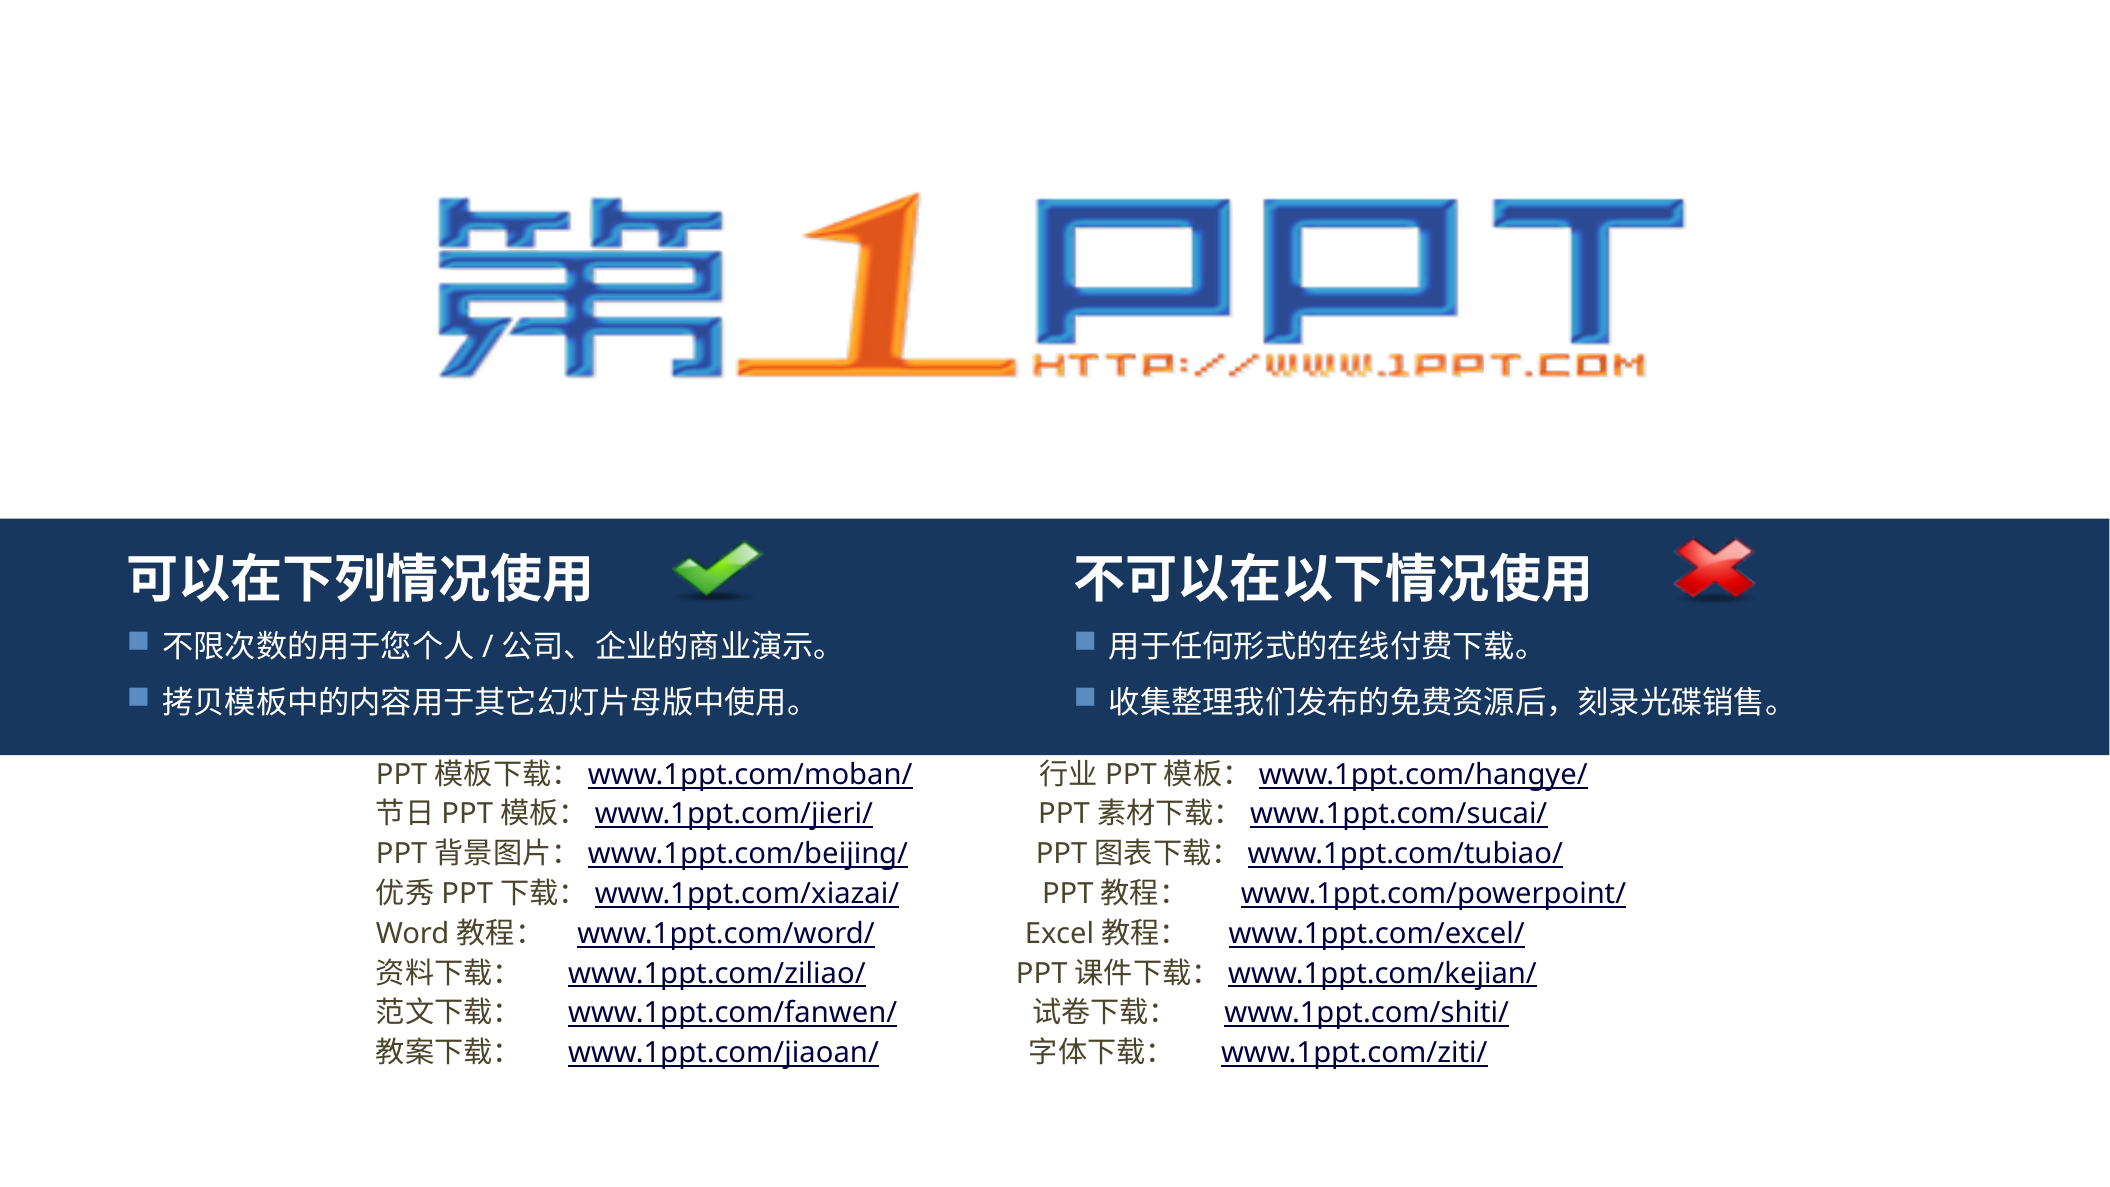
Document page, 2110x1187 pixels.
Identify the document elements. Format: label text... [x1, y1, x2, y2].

text_box 不可以在以下情况使用 用于任何形式的在线付费下载。 收集整理我们发布的免费资源后，刻录光碟销售。 [1054, 535, 2002, 804]
text_box [0, 518, 2110, 756]
picture [189, 54, 1969, 519]
picture [1668, 535, 1760, 605]
text_box 可以在下列情况使用 不限次数的用于您个人/公司、企业的商业演示。 拷贝模板中的内容用于其它幻灯片母版中使用。 [107, 535, 1055, 816]
text_box PPT模板下载：www.1ppt.com/moban/ 行业PPT模板：www.1ppt.com/hangye/ 节日PPT模板：www.1ppt.com/jieri/ PPT素材下载：www.1ppt.com/sucai/ PPT背景图片：www.1ppt.com/beijing/ PPT图表下载：www.1ppt.com/tubiao/ 优秀PPT下载：www.1ppt.com/xiazai/ PPT教程： www.1ppt.com/powerpoint/ Word教程： www.1ppt.com/word/ Excel教程： www.1ppt.com/excel/ 资料下载： www.1ppt.com/ziliao/ PPT课件下载：www.1ppt.com/kejian/ 范文下载： www.1ppt.com/fanwen/ 试卷下载： www.1ppt.com/shiti/ 教案下载： www.1ppt.com/jiaoan/ 字体下载： www.1ppt.com/ziti/ [355, 804, 1848, 1063]
picture [672, 535, 764, 605]
